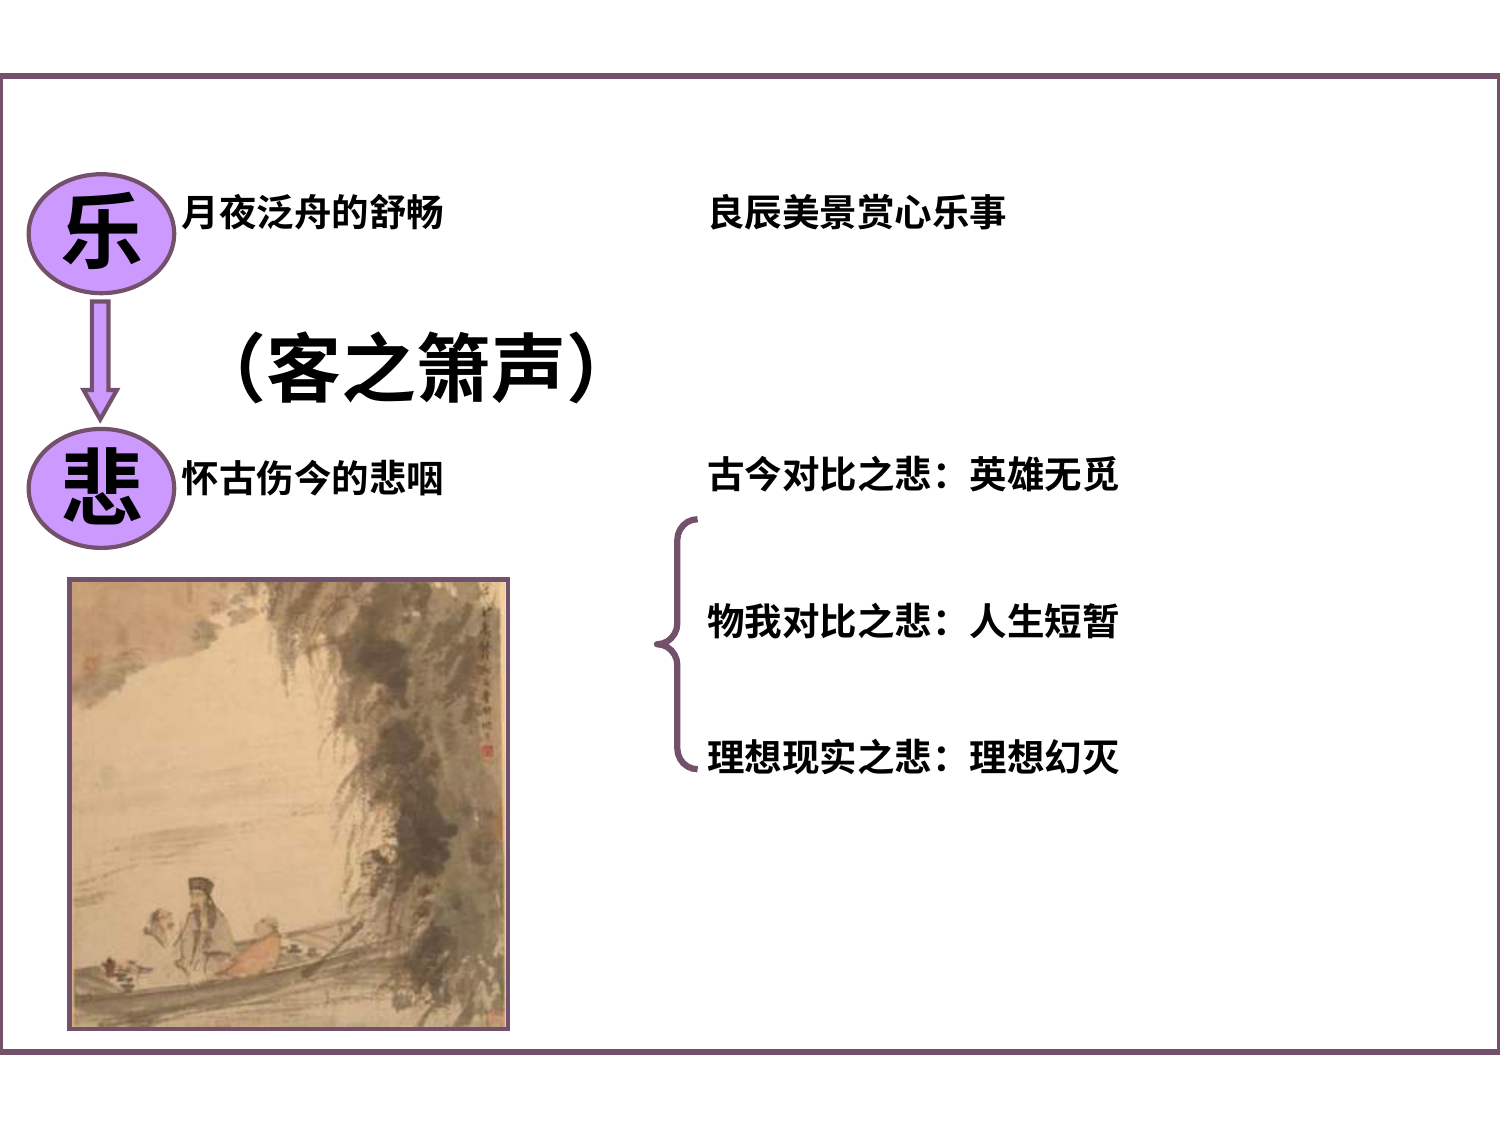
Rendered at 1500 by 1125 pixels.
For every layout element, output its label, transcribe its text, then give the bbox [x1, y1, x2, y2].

text_box 理想现实之悲：理想幻灭 [692, 726, 1478, 786]
picture [71, 581, 506, 1027]
text_box [28, 450, 45, 526]
text_box （客之箫声） [176, 314, 656, 420]
text_box 怀古伤今的悲咽 [166, 447, 713, 508]
text_box 物我对比之悲：人生短暂 [698, 590, 1469, 651]
text_box [28, 196, 45, 272]
text_box 乐 [45, 171, 175, 287]
text_box [656, 519, 698, 770]
text_box [83, 301, 117, 420]
text_box 古今对比之悲：英雄无觅 [692, 443, 1500, 503]
text_box [75, 544, 128, 548]
text_box 悲 [45, 428, 175, 544]
text_box [0, 76, 1500, 1052]
text_box 月夜泛舟的舒畅 [175, 181, 692, 242]
text_box 良辰美景赏心乐事 [692, 181, 1347, 242]
text_box [69, 287, 134, 294]
